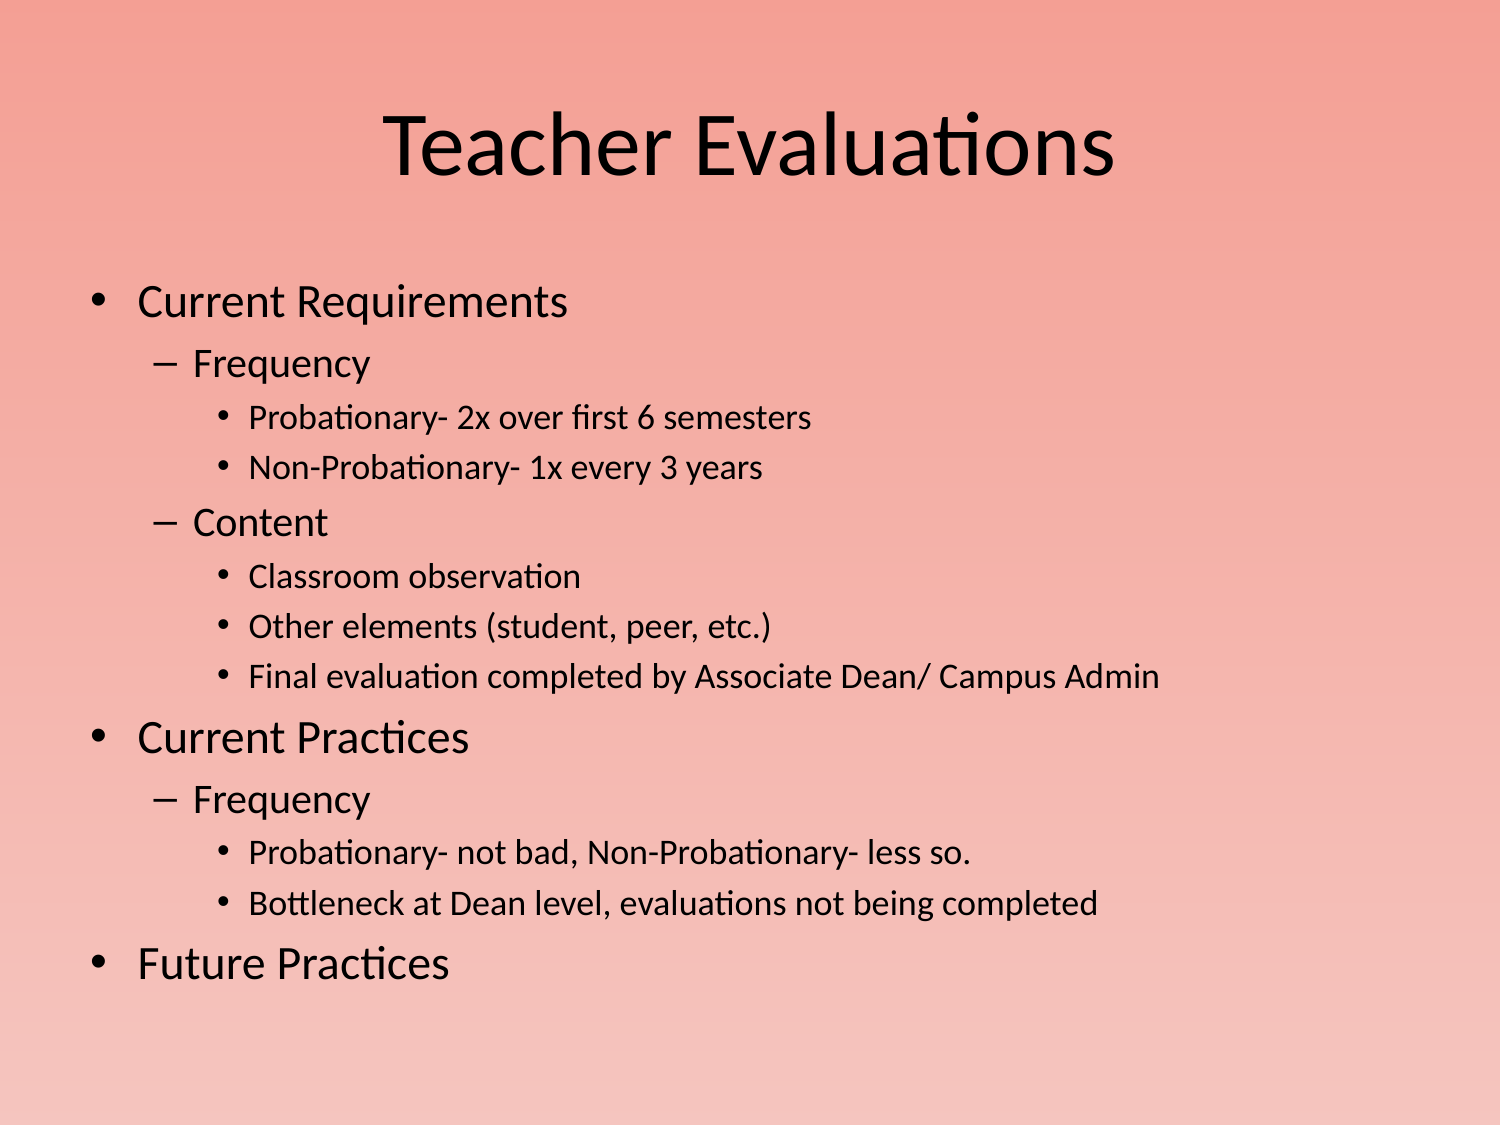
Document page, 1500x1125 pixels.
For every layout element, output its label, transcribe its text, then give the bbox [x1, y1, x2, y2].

list Current Requirements Frequency Probationary- 2x over first 6 semesters Non-Probationary- 1x every 3 years Content Classroom observation Other elements (student, peer, etc.) Final evaluation completed by Associate Dean/ Campus Admin Current Practices Frequency Probationary- not bad, Non-Probationary- less so. Bottleneck at Dean level, evaluations not being completed Future Practices [75, 262, 1425, 1005]
title Teacher Evaluations [75, 45, 1425, 233]
